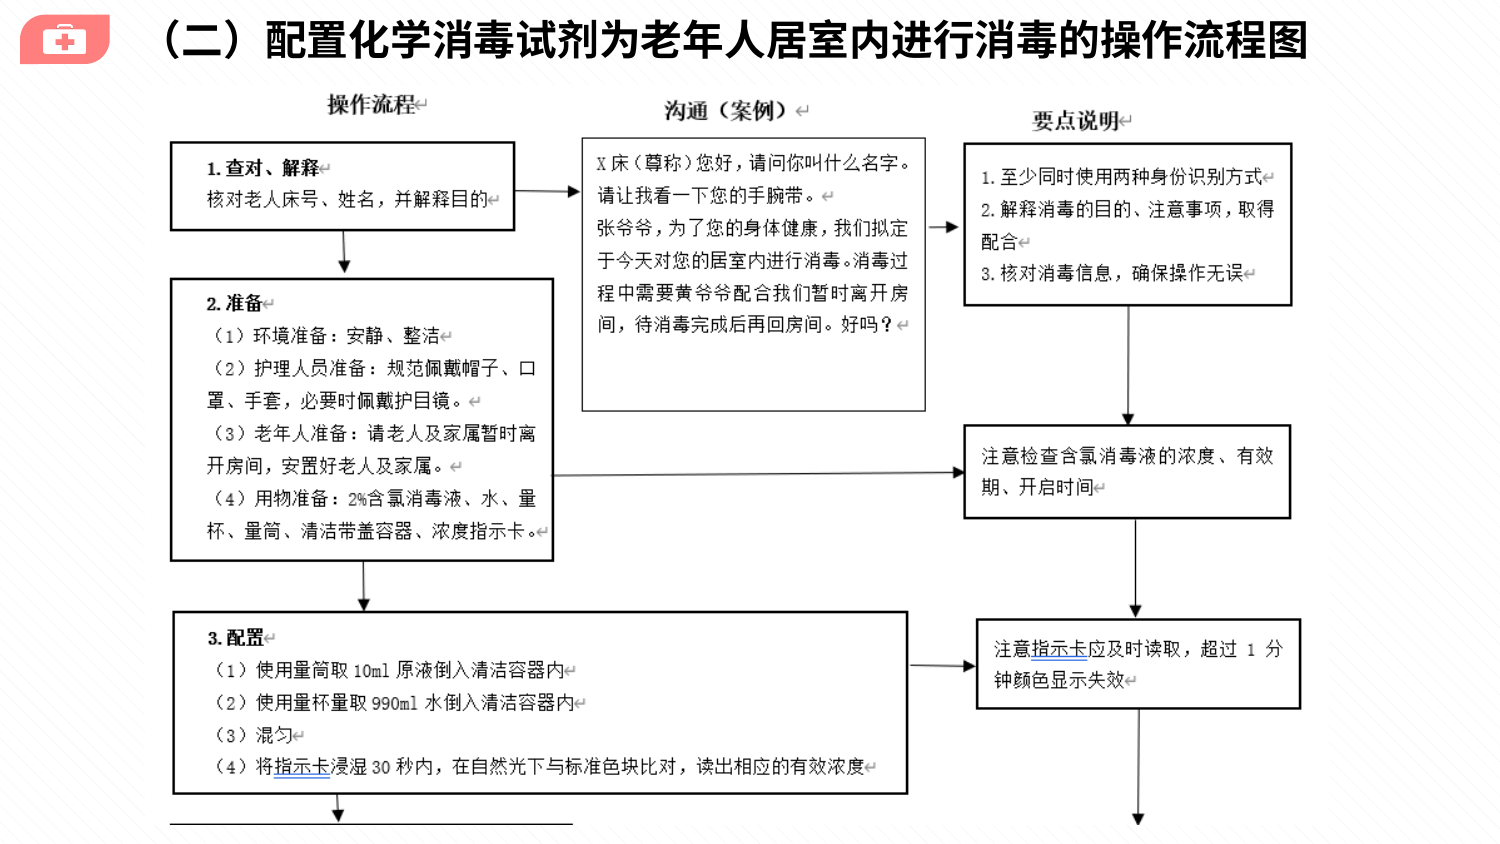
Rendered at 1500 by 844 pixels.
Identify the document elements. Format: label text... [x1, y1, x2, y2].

picture [145, 85, 1329, 825]
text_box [19, 14, 110, 64]
text_box （二）配置化学消毒试剂为老年人居室内进行消毒的操作流程图 [125, 6, 1480, 72]
